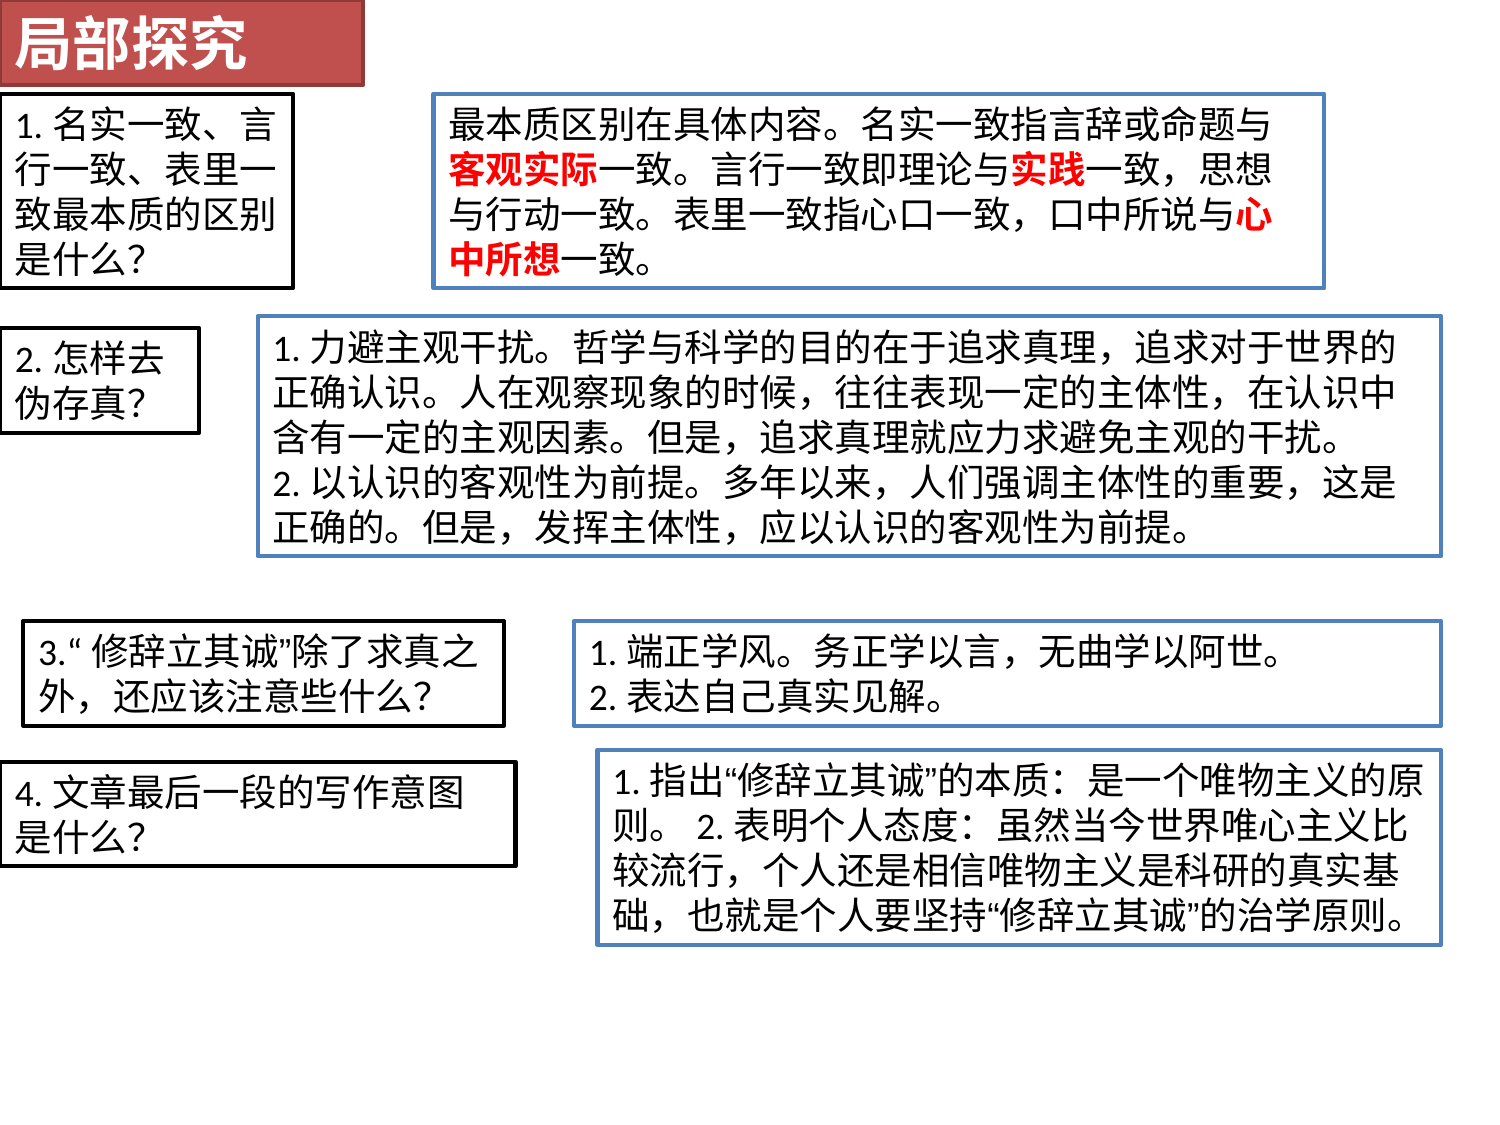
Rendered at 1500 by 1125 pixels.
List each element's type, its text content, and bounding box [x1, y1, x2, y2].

text_box 1.端正学风。务正学以言，无曲学以阿世。 2.表达自己真实见解。 [572, 619, 1443, 728]
text_box 最本质区别在具体内容。名实一致指言辞或命题与客观实际一致。言行一致即理论与实践一致，思想与行动一致。表里一致指心口一致，口中所说与心中所想一致。 [431, 92, 1326, 290]
text_box 4.文章最后一段的写作意图是什么？ [0, 760, 518, 868]
text_box 1.力避主观干扰。哲学与科学的目的在于追求真理，追求对于世界的正确认识。人在观察现象的时候，往往表现一定的主体性，在认识中含有一定的主观因素。但是，追求真理就应力求避免主观的干扰。 2.以认识的客观性为前提。多年以来，人们强调主体性的重要，这是正确的。但是，发挥主体性，应以认识的客观性为前提。 [256, 314, 1443, 558]
text_box 1.指出“修辞立其诚”的本质：是一个唯物主义的原则。2.表明个人态度：虽然当今世界唯心主义比较流行，个人还是相信唯物主义是科研的真实基础，也就是个人要坚持“修辞立其诚”的治学原则。 [595, 748, 1443, 947]
text_box 3.“修辞立其诚”除了求真之外，还应该注意些什么？ [21, 619, 506, 728]
text_box 1.名实一致、言行一致、表里一致最本质的区别是什么？ [0, 92, 295, 290]
text_box 局部探究 [0, 0, 365, 87]
text_box 2.怎样去伪存真？ [0, 326, 201, 435]
